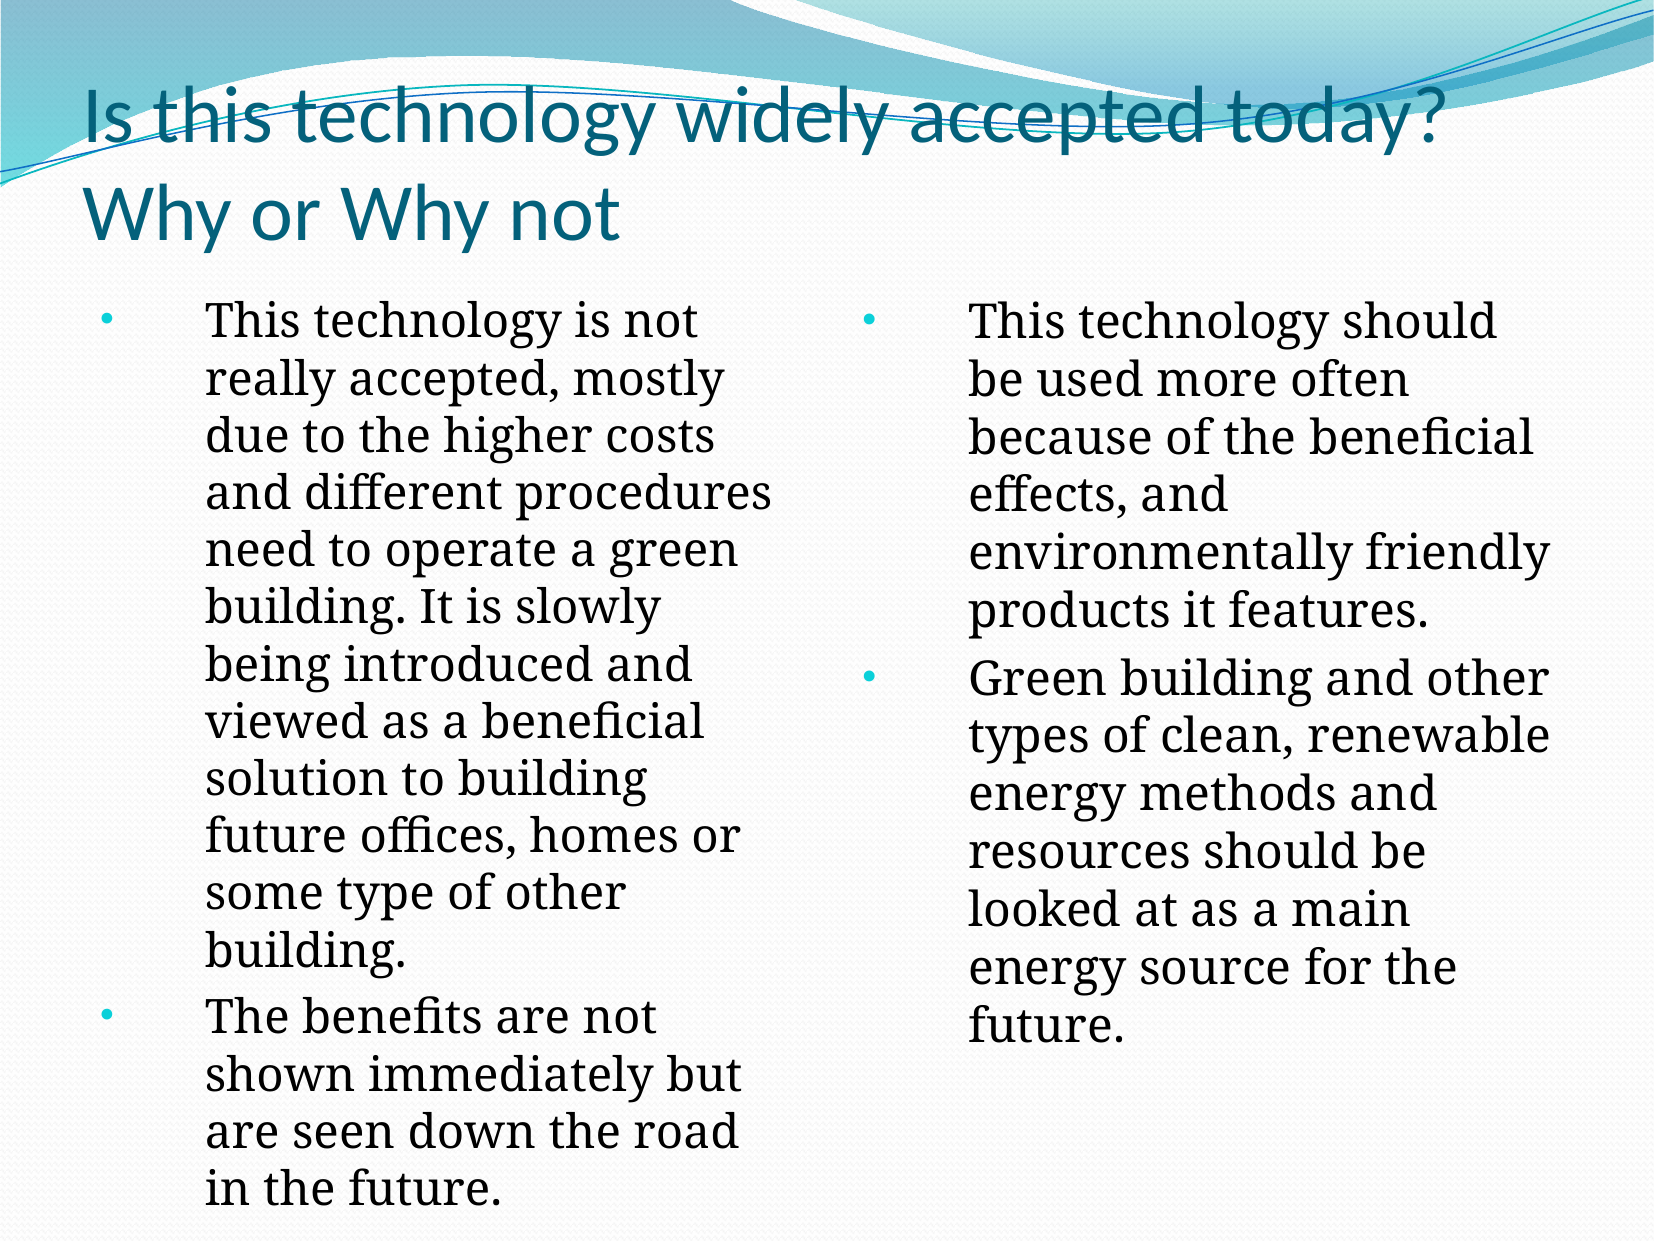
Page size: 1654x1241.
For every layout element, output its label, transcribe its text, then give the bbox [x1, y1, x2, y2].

list This technology should be used more often because of the beneficial effects, and environmentally friendly products it features. Green building and other types of clean, renewable energy methods and resources should be looked at as a main energy source for the future. [844, 290, 1571, 1106]
title Is this technology widely accepted today? Why or Why not [82, 49, 1571, 257]
list This technology is not really accepted, mostly due to the higher costs and different procedures need to operate a green building. It is slowly being introduced and viewed as a beneficial solution to building future offices, homes or some type of other building. The benefits are not shown immediately but are seen down the road in the future. [82, 290, 809, 1226]
